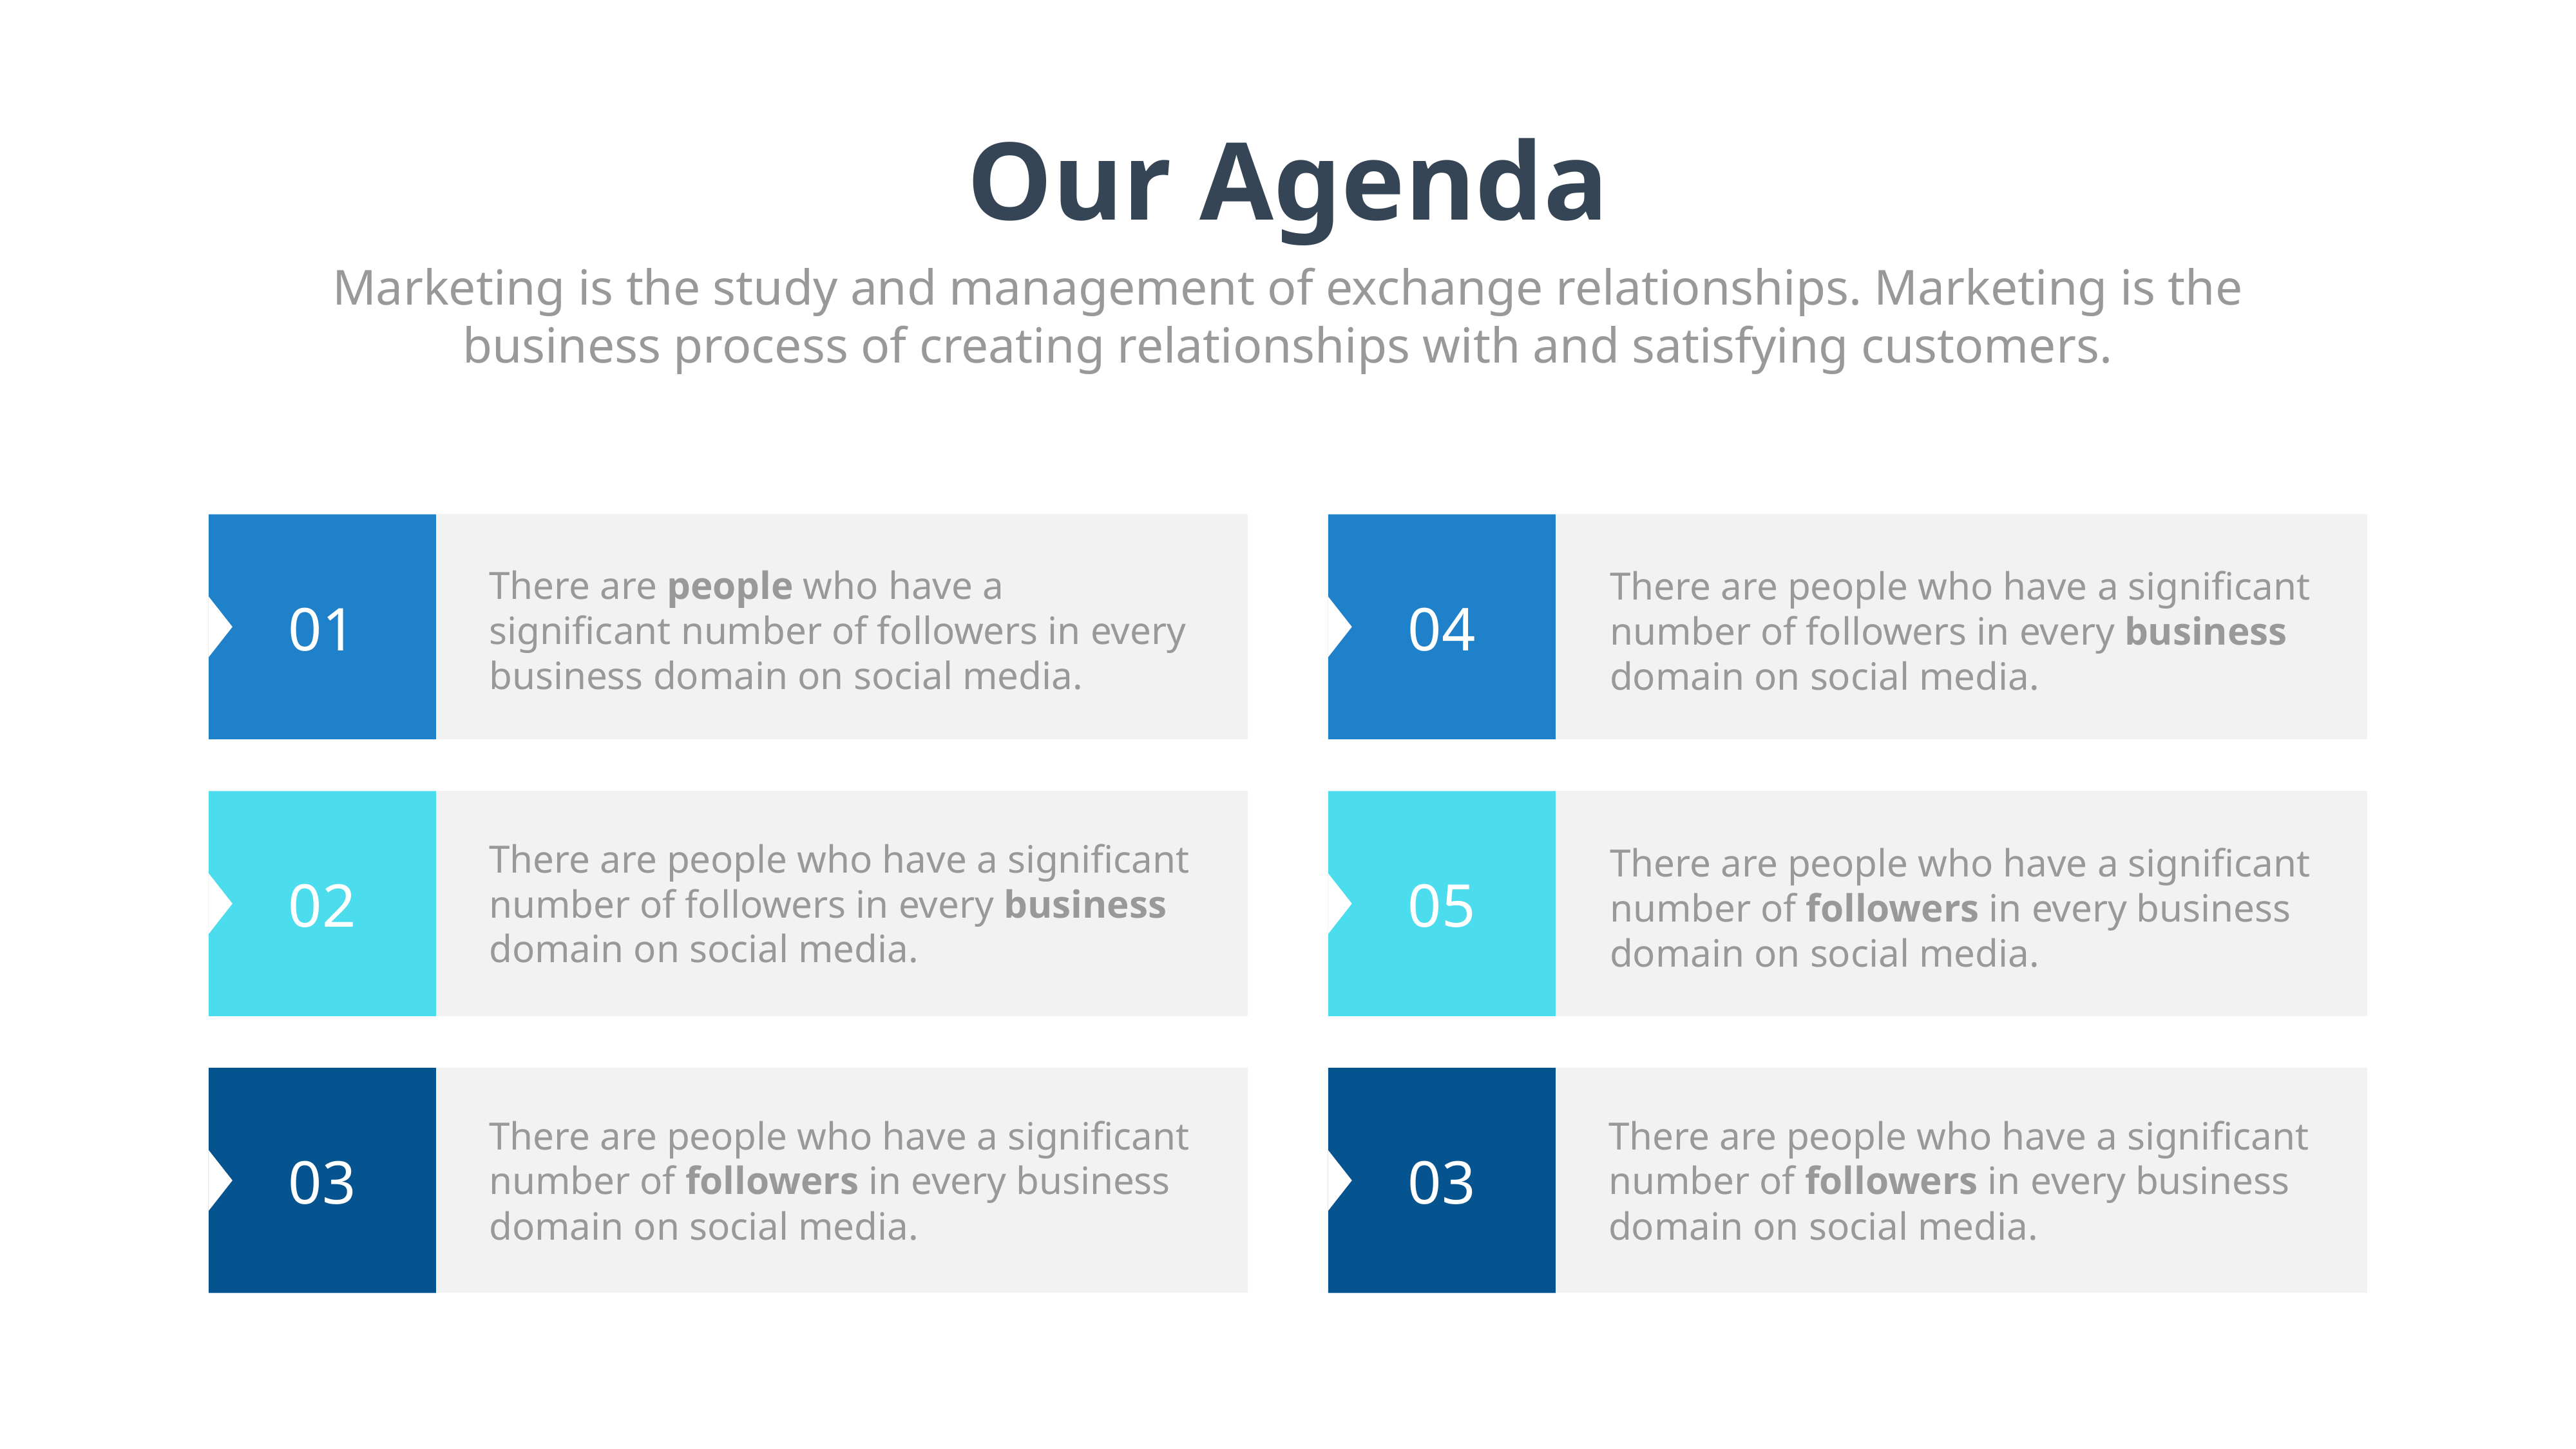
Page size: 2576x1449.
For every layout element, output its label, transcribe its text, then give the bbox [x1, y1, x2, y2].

text_box [435, 1067, 1248, 1293]
text_box There are people who have a significant number of followers in every business domain on social media. [1600, 557, 2322, 703]
text_box 03 [208, 1067, 437, 1294]
text_box [207, 871, 234, 936]
text_box [435, 790, 1248, 1017]
text_box [1555, 1067, 2368, 1293]
text_box [1555, 790, 2368, 1017]
text_box [1327, 1148, 1353, 1213]
text_box [207, 594, 234, 659]
text_box 03 [1328, 1067, 1556, 1294]
text_box [435, 513, 1248, 740]
text_box 02 [208, 790, 435, 1017]
text_box 05 [1328, 790, 1555, 1017]
text_box There are people who have a significant number of followers in every business domain on social media. [1600, 834, 2322, 980]
text_box There are people who have a significant number of followers in every business domain on social media. [479, 1107, 1201, 1252]
text_box Our Agenda [957, 108, 1619, 247]
text_box There are people who have a significant number of followers in every business domain on social media. [479, 556, 1201, 702]
text_box There are people who have a significant number of followers in every business domain on social media. [1599, 1107, 2321, 1252]
text_box Marketing is the study and management of exchange relationships. Marketing is the business process of creating relationships with and satisfying customers. [281, 251, 2295, 377]
text_box [1327, 594, 1353, 659]
text_box [207, 1148, 234, 1213]
text_box [1555, 513, 2368, 740]
text_box There are people who have a significant number of followers in every business domain on social media. [479, 830, 1201, 976]
text_box 04 [1328, 514, 1555, 740]
text_box 01 [208, 514, 435, 740]
text_box [1327, 871, 1353, 936]
